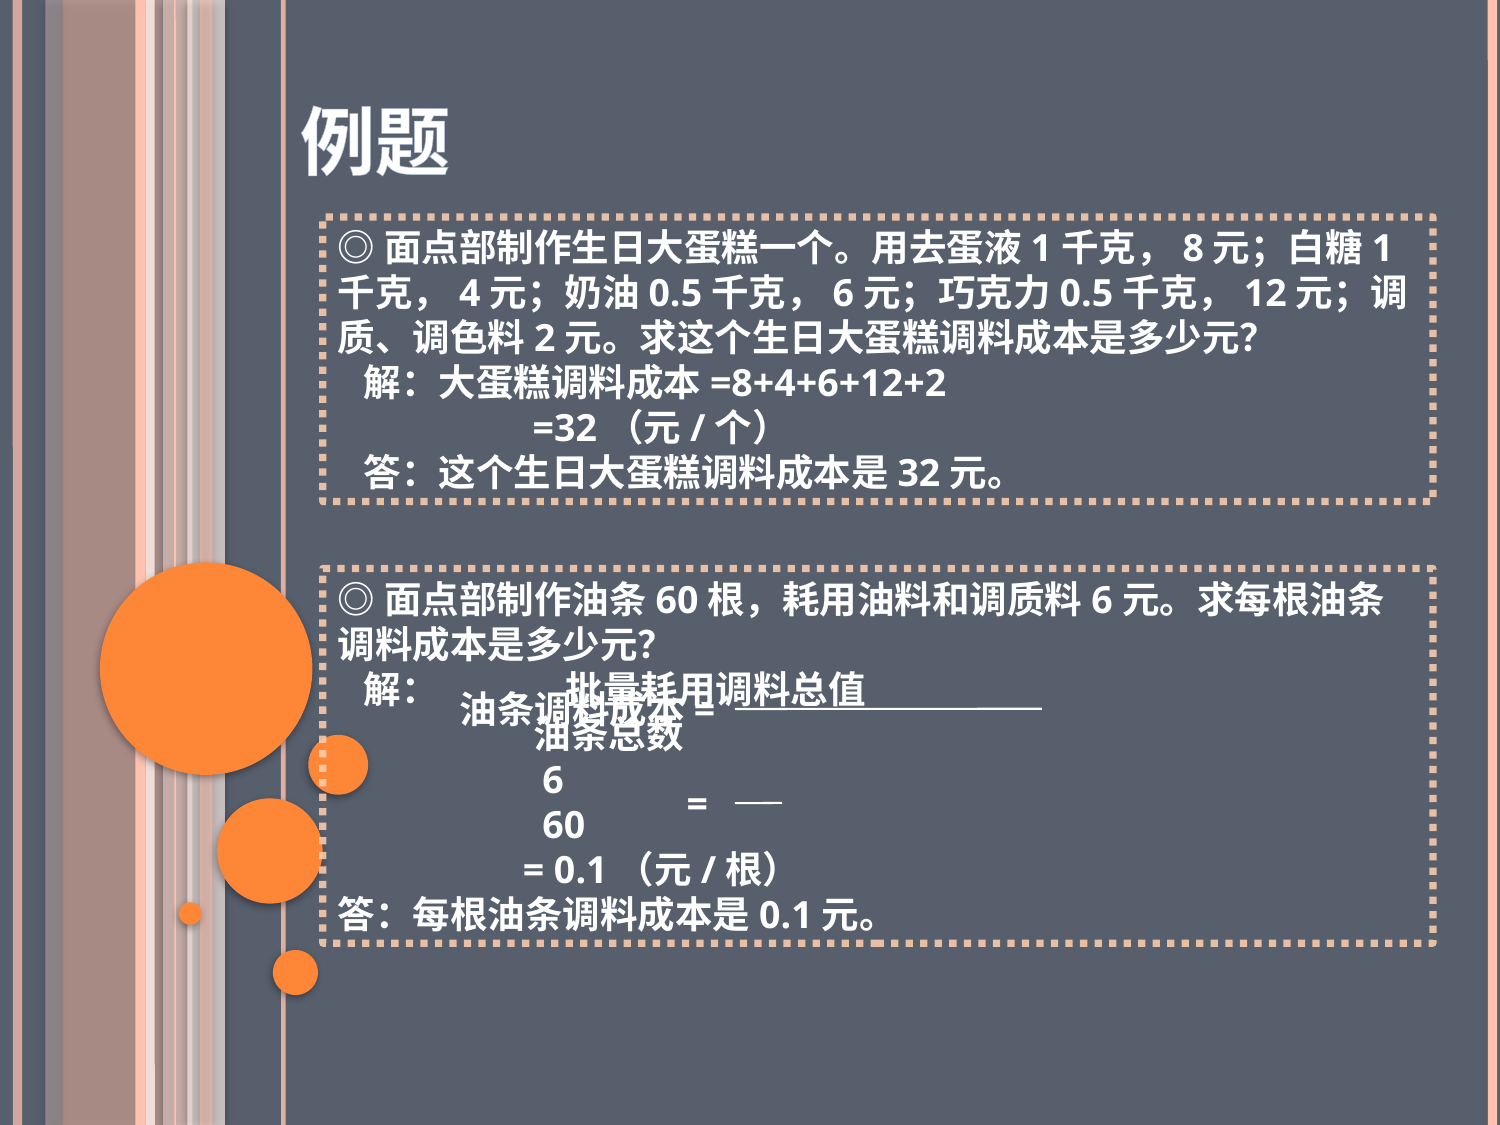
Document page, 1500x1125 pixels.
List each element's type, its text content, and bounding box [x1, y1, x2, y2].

text_box ◎面点部制作油条60根，耗用油料和调质料6元。求每根油条调料成本是多少元？ 解： 批量耗用调料总值 油条总数 6 60 = 0.1（元/根） 答：每根油条调料成本是0.1元。 [322, 568, 1433, 944]
text_box 例题 [284, 86, 466, 192]
text_box ◎面点部制作生日大蛋糕一个。用去蛋液1千克，8元；白糖1千克，4元；奶油0.5千克，6元；巧克力0.5千克，12元；调质、调色料2元。求这个生日大蛋糕调料成本是多少元？ 解：大蛋糕调料成本=8+4+6+12+2 =32（元/个） 答：这个生日大蛋糕调料成本是32元。 [322, 216, 1433, 502]
